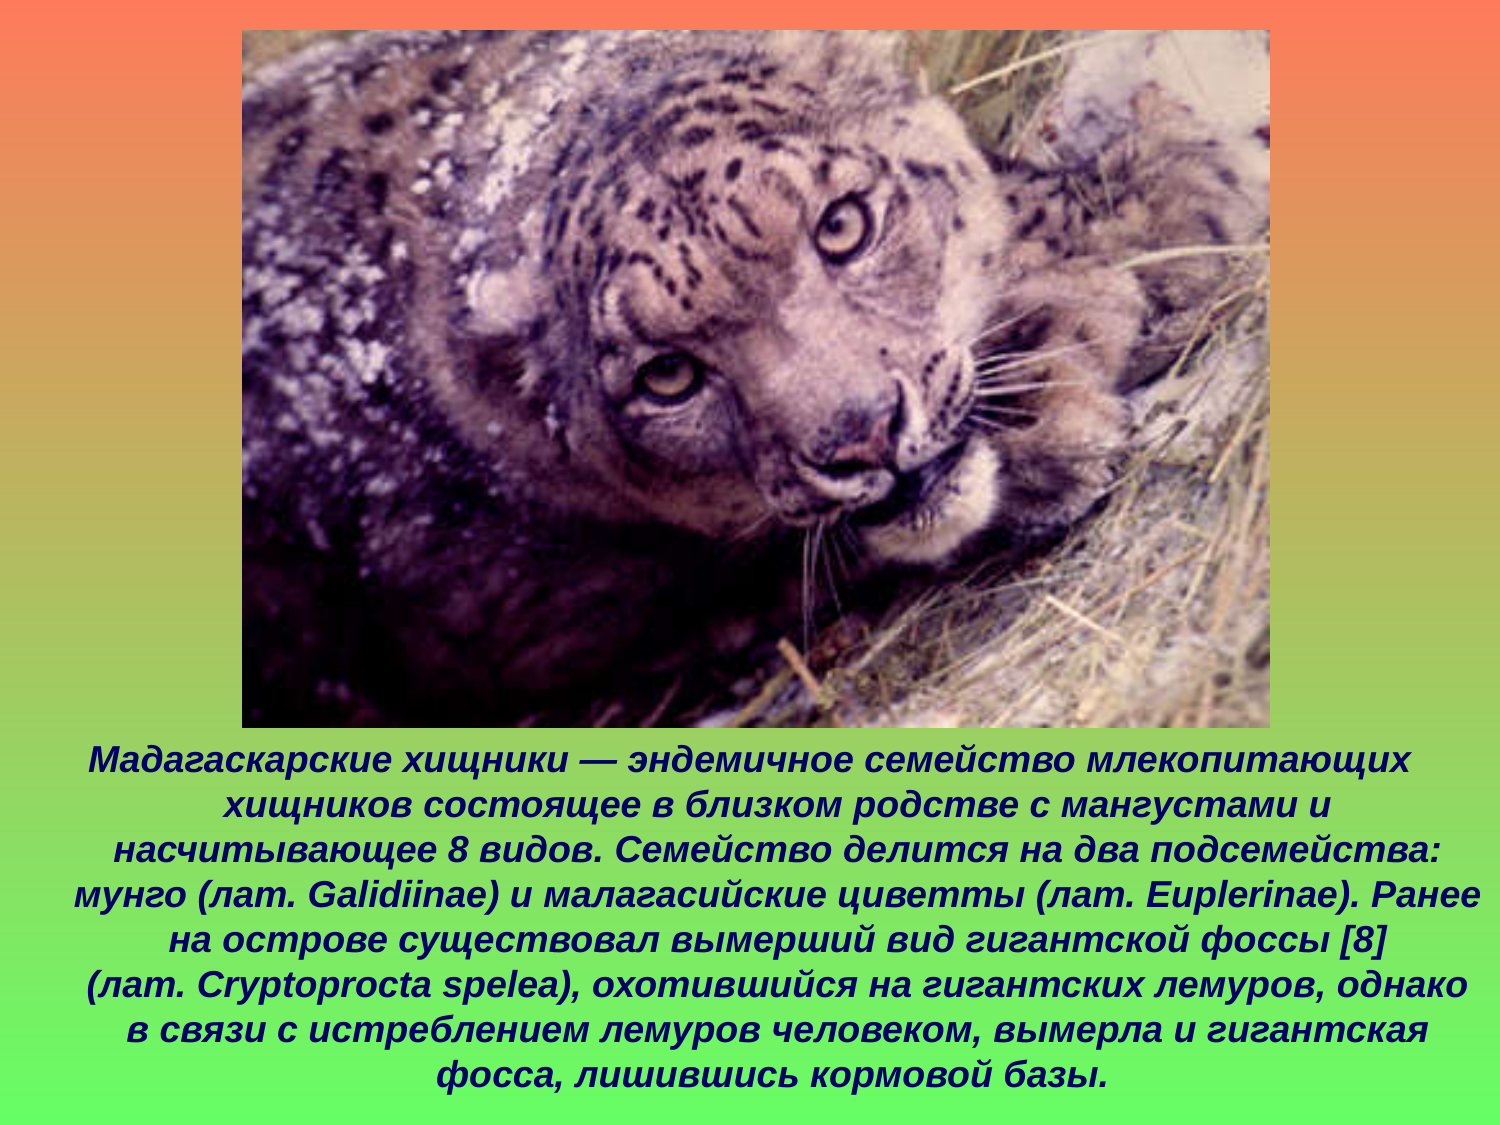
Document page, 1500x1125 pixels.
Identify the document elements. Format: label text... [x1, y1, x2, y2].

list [241, 30, 1271, 728]
list Мадагаскарские хищники — эндемичное семейство млекопитающих хищников состоящее в близком родстве с мангустами и насчитывающее 8 видов. Семейство делится на два подсемейства: мунго (лат. Galidiinae) и малагасийские циветты (лат. Euplerinae). Ранее на острове существовал вымерший вид гигантской фоссы [8] (лат. Cryptoprocta spelea), охотившийся на гигантских лемуров, однако в связи с истреблением лемуров человеком, вымерла и гигантская фосса, лишившись кормовой базы. [0, 727, 1500, 1125]
